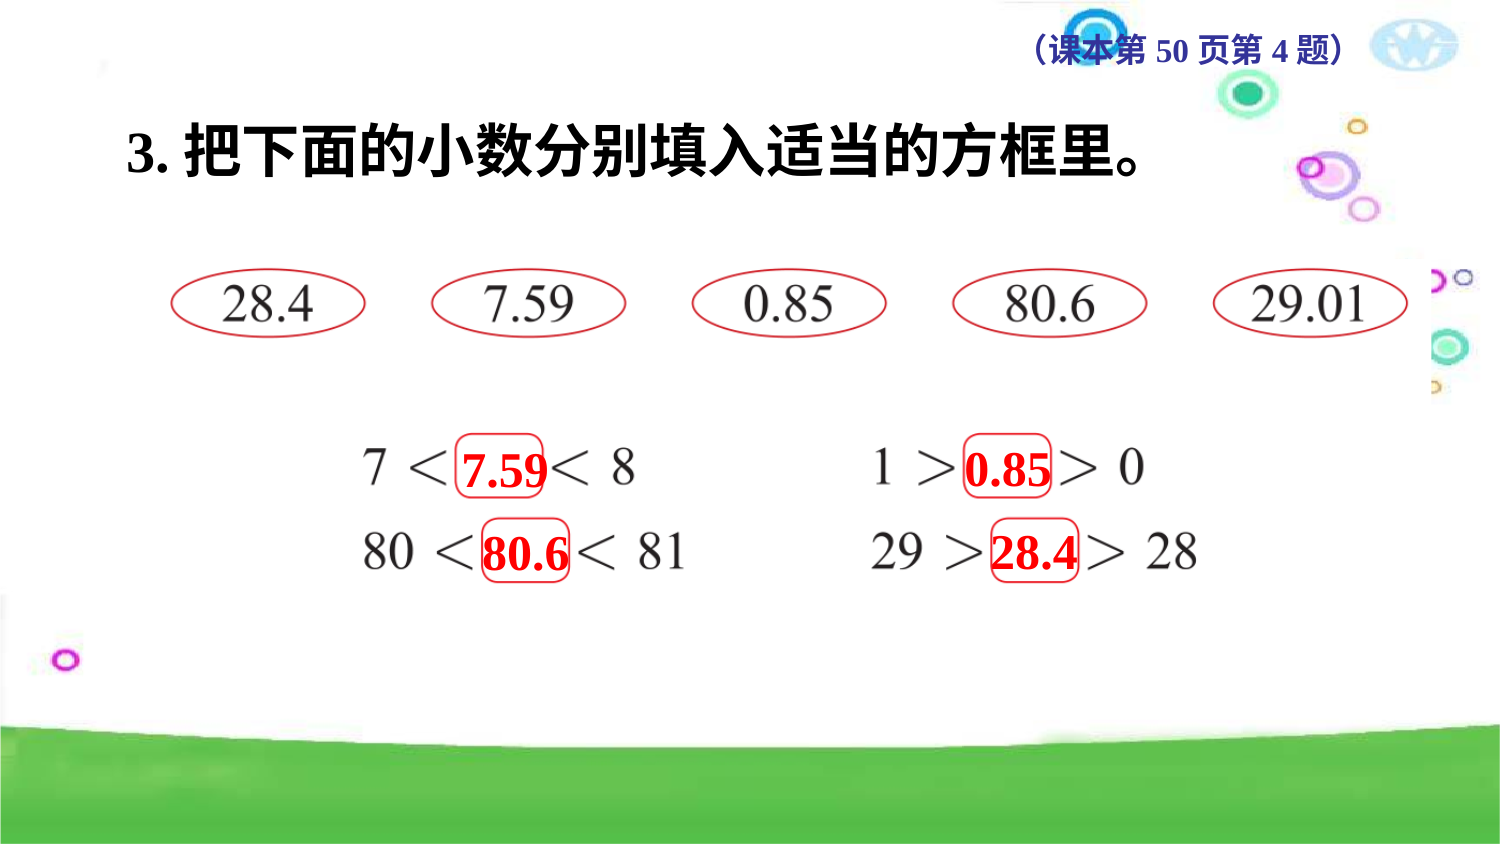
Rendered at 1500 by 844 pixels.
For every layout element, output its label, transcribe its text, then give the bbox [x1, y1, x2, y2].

text_box 3.把下面的小数分别填入适当的方框里。 [99, 71, 1142, 192]
picture [0, 0, 1500, 844]
text_box （课本第50页第4题） [999, 21, 1404, 77]
